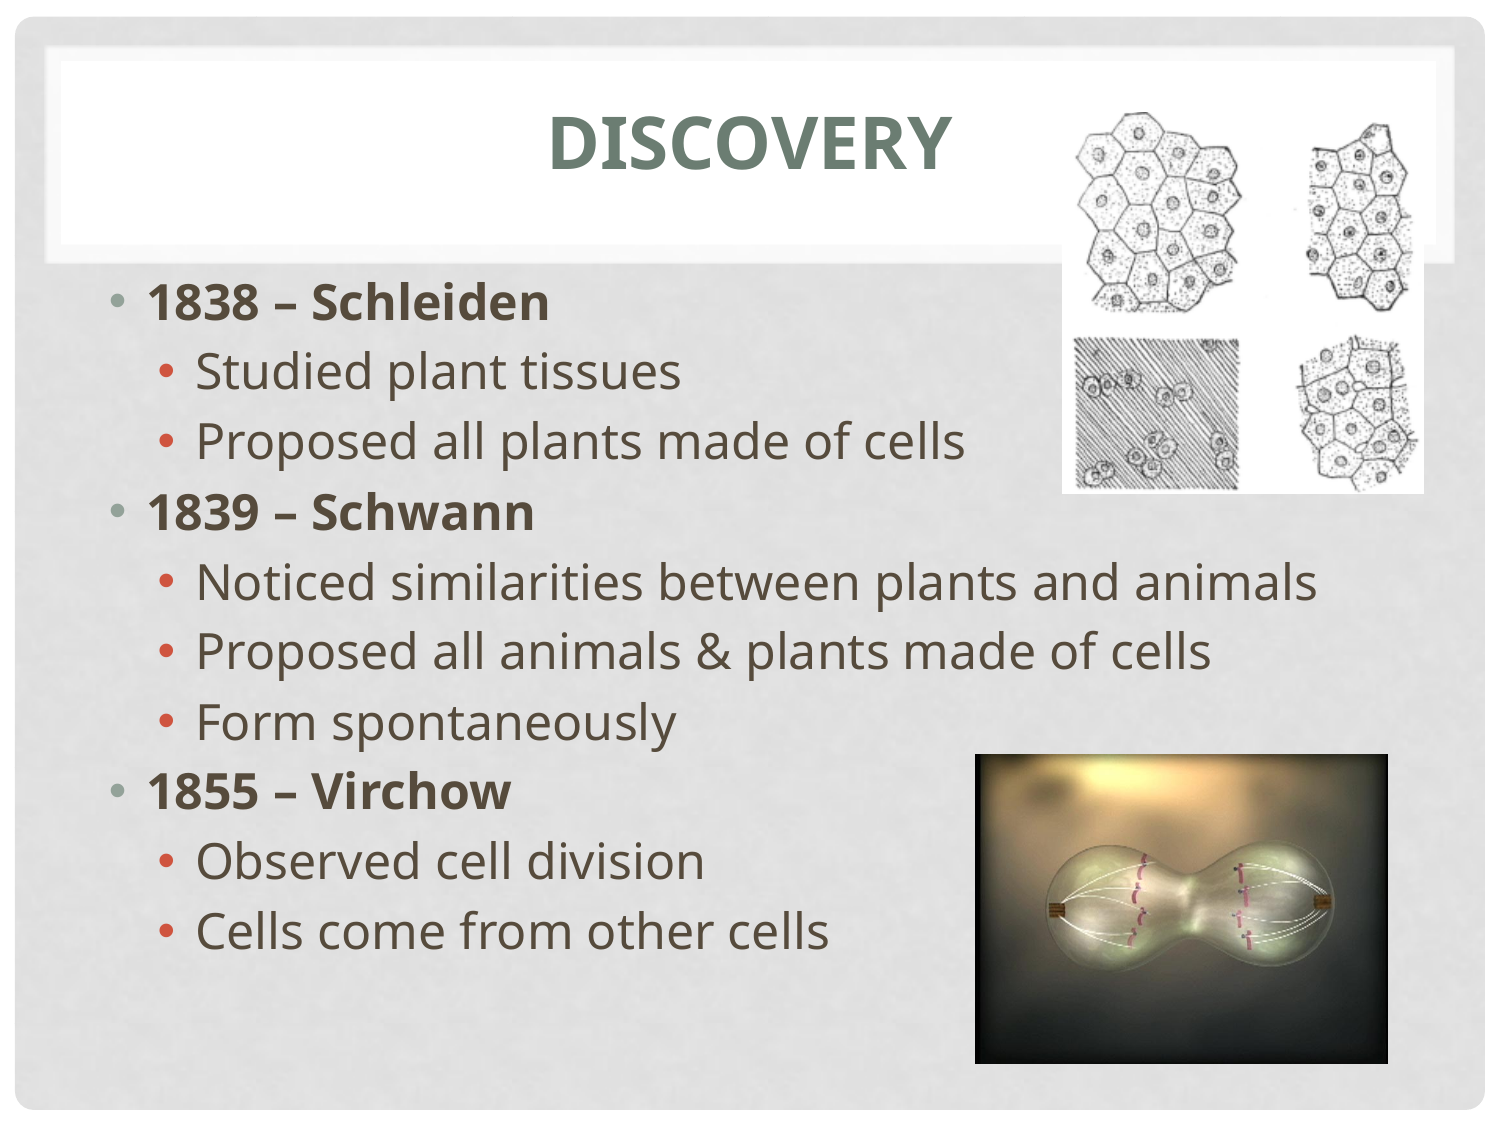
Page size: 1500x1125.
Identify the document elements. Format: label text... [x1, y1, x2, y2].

title Discovery [75, 62, 1425, 218]
picture [1062, 112, 1424, 494]
picture [974, 753, 1388, 1064]
list 1838 – Schleiden Studied plant tissues Proposed all plants made of cells 1839 – Schwann Noticed similarities between plants and animals Proposed all animals & plants made of cells Form spontaneously 1855 – Virchow Observed cell division Cells come from other cells [75, 262, 1425, 1100]
